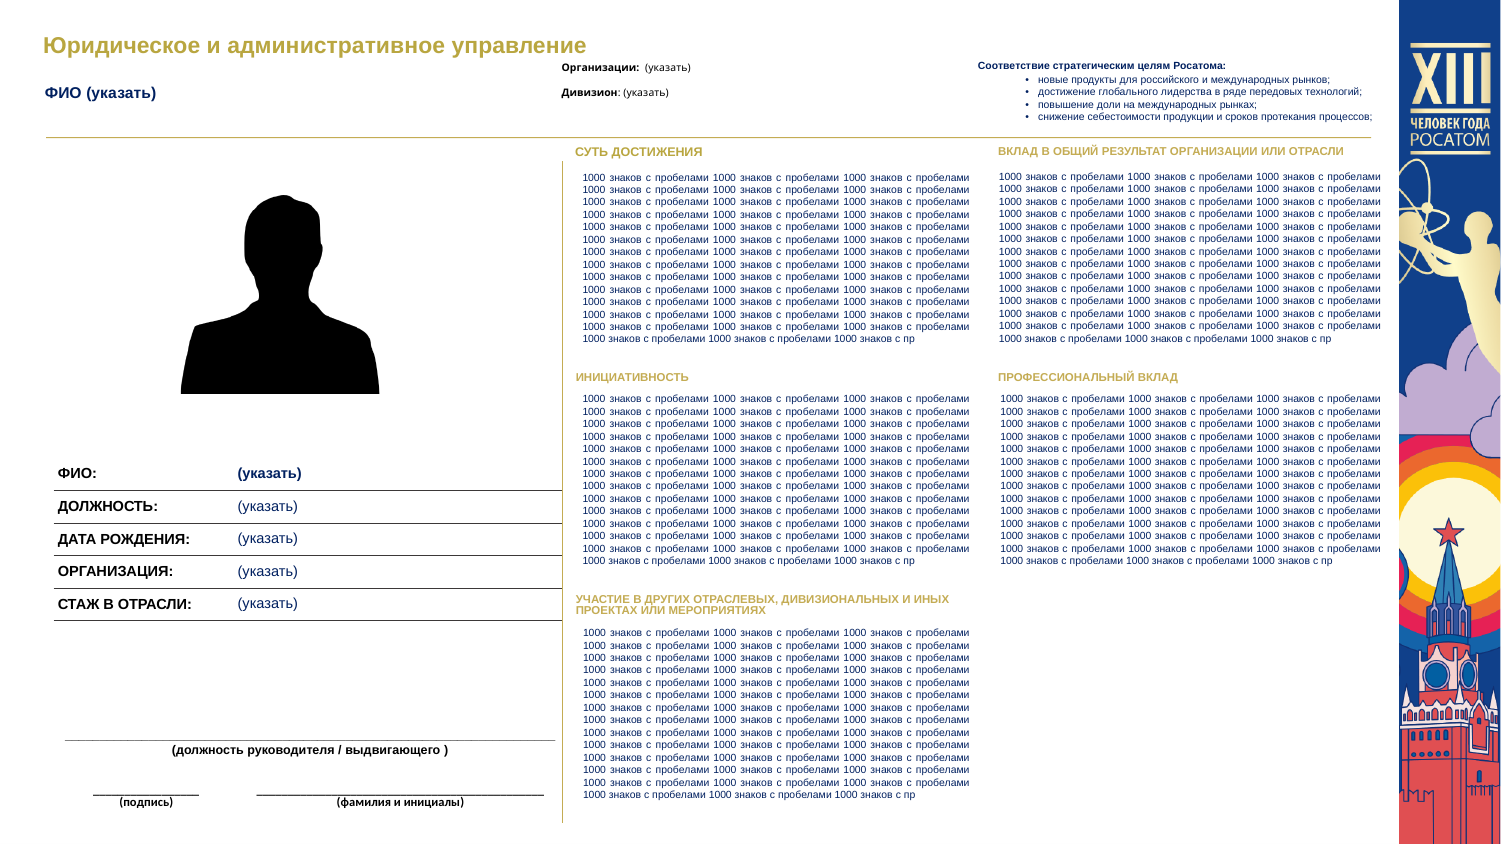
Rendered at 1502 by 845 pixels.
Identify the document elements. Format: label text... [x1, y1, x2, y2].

text_box Соответствие стратегическим целям Росатома: [963, 52, 1242, 80]
picture [0, 0, 1501, 844]
table_cell ДАТА РОЖДЕНИЯ: [54, 524, 223, 555]
table_header _________________ (подпись) [54, 777, 239, 822]
table_cell (указать) [223, 524, 562, 555]
text_box 1000 знаков с пробелами 1000 знаков с пробелами 1000 знаков с пробелами 1000 знаков с пробелами 1000 знаков с пробелами 1000 знаков с пробелами 1000 знаков с пробелами 1000 знаков с пробелами 1000 знаков с пробелами 1000 знаков с пробелами 1000 знаков с пробелами 1000 знаков с пробелами 1000 знаков с пробелами 1000 знаков с пробелами 1000 знаков с пробелами 1000 знаков с пробелами 1000 знаков с пробелами 1000 знаков с пробелами 1000 знаков с пробелами 1000 знаков с пробелами 1000 знаков с пробелами 1000 знаков с пробелами 1000 знаков с пробелами 1000 знаков с пробелами 1000 знаков с пробелами 1000 знаков с пробелами 1000 знаков с пробелами 1000 знаков с пробелами 1000 знаков с пробелами 1000 знаков с пробелами 1000 знаков с пробелами 1000 знаков с пробелами 1000 знаков с пробелами 1000 знаков с пробелами 1000 знаков с пробелами 1000 знаков с пробелами 1000 знаков с пробелами 1000 знаков с пробелами 1000 знаков с пробелами 1000 знаков с пробелами 1000 знаков с пробелами 1000 знаков с пр [984, 162, 1397, 352]
text_box Организации: (указать) Дивизион: (указать) [561, 60, 1010, 111]
table_cell (указать) [223, 589, 562, 620]
table_cell (указать) [223, 556, 562, 588]
text_box 1000 знаков с пробелами 1000 знаков с пробелами 1000 знаков с пробелами 1000 знаков с пробелами 1000 знаков с пробелами 1000 знаков с пробелами 1000 знаков с пробелами 1000 знаков с пробелами 1000 знаков с пробелами 1000 знаков с пробелами 1000 знаков с пробелами 1000 знаков с пробелами 1000 знаков с пробелами 1000 знаков с пробелами 1000 знаков с пробелами 1000 знаков с пробелами 1000 знаков с пробелами 1000 знаков с пробелами 1000 знаков с пробелами 1000 знаков с пробелами 1000 знаков с пробелами 1000 знаков с пробелами 1000 знаков с пробелами 1000 знаков с пробелами 1000 знаков с пробелами 1000 знаков с пробелами 1000 знаков с пробелами 1000 знаков с пробелами 1000 знаков с пробелами 1000 знаков с пробелами 1000 знаков с пробелами 1000 знаков с пробелами 1000 знаков с пробелами 1000 знаков с пробелами 1000 знаков с пробелами 1000 знаков с пробелами 1000 знаков с пробелами 1000 знаков с пробелами 1000 знаков с пробелами 1000 знаков с пробелами 1000 знаков с пробелами 1000 знаков с пр [985, 384, 1397, 575]
text_box 1000 знаков с пробелами 1000 знаков с пробелами 1000 знаков с пробелами 1000 знаков с пробелами 1000 знаков с пробелами 1000 знаков с пробелами 1000 знаков с пробелами 1000 знаков с пробелами 1000 знаков с пробелами 1000 знаков с пробелами 1000 знаков с пробелами 1000 знаков с пробелами 1000 знаков с пробелами 1000 знаков с пробелами 1000 знаков с пробелами 1000 знаков с пробелами 1000 знаков с пробелами 1000 знаков с пробелами 1000 знаков с пробелами 1000 знаков с пробелами 1000 знаков с пробелами 1000 знаков с пробелами 1000 знаков с пробелами 1000 знаков с пробелами 1000 знаков с пробелами 1000 знаков с пробелами 1000 знаков с пробелами 1000 знаков с пробелами 1000 знаков с пробелами 1000 знаков с пробелами 1000 знаков с пробелами 1000 знаков с пробелами 1000 знаков с пробелами 1000 знаков с пробелами 1000 знаков с пробелами 1000 знаков с пробелами 1000 знаков с пробелами 1000 знаков с пробелами 1000 знаков с пробелами 1000 знаков с пробелами 1000 знаков с пробелами 1000 знаков с пр [567, 384, 985, 575]
table_cell (указать) [223, 491, 562, 523]
table_cell ДОЛЖНОСТЬ: [54, 491, 223, 523]
text_box ПРОФЕССИОНАЛЬНЫЙ ВКЛАД [983, 364, 1403, 391]
text_box ИНИЦИАТИВНОСТЬ [563, 364, 980, 391]
text_box ФИО (указать) [30, 79, 550, 110]
table_cell ОРГАНИЗАЦИЯ: [54, 556, 223, 588]
table_header СУТЬ ДОСТИЖЕНИЯ [567, 138, 984, 163]
text_box 1000 знаков с пробелами 1000 знаков с пробелами 1000 знаков с пробелами 1000 знаков с пробелами 1000 знаков с пробелами 1000 знаков с пробелами 1000 знаков с пробелами 1000 знаков с пробелами 1000 знаков с пробелами 1000 знаков с пробелами 1000 знаков с пробелами 1000 знаков с пробелами 1000 знаков с пробелами 1000 знаков с пробелами 1000 знаков с пробелами 1000 знаков с пробелами 1000 знаков с пробелами 1000 знаков с пробелами 1000 знаков с пробелами 1000 знаков с пробелами 1000 знаков с пробелами 1000 знаков с пробелами 1000 знаков с пробелами 1000 знаков с пробелами 1000 знаков с пробелами 1000 знаков с пробелами 1000 знаков с пробелами 1000 знаков с пробелами 1000 знаков с пробелами 1000 знаков с пробелами 1000 знаков с пробелами 1000 знаков с пробелами 1000 знаков с пробелами 1000 знаков с пробелами 1000 знаков с пробелами 1000 знаков с пробелами 1000 знаков с пробелами 1000 знаков с пробелами 1000 знаков с пробелами 1000 знаков с пробелами 1000 знаков с пробелами 1000 знаков с пр [568, 618, 986, 809]
text_box ВКЛАД В ОБЩИЙ РЕЗУЛЬТАТ ОРГАНИЗАЦИИ ИЛИ ОТРАСЛИ [984, 139, 1403, 166]
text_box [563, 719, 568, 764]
table_header ФИО: [54, 458, 223, 490]
table_header (указать) [223, 458, 562, 490]
table_header ______________________________________________ (фамилия и инициалы) [239, 777, 562, 822]
text_box [180, 195, 380, 395]
text_box Юридическое и административное управление [28, 23, 1402, 66]
text_box 1000 знаков с пробелами 1000 знаков с пробелами 1000 знаков с пробелами 1000 знаков с пробелами 1000 знаков с пробелами 1000 знаков с пробелами 1000 знаков с пробелами 1000 знаков с пробелами 1000 знаков с пробелами 1000 знаков с пробелами 1000 знаков с пробелами 1000 знаков с пробелами 1000 знаков с пробелами 1000 знаков с пробелами 1000 знаков с пробелами 1000 знаков с пробелами 1000 знаков с пробелами 1000 знаков с пробелами 1000 знаков с пробелами 1000 знаков с пробелами 1000 знаков с пробелами 1000 знаков с пробелами 1000 знаков с пробелами 1000 знаков с пробелами 1000 знаков с пробелами 1000 знаков с пробелами 1000 знаков с пробелами 1000 знаков с пробелами 1000 знаков с пробелами 1000 знаков с пробелами 1000 знаков с пробелами 1000 знаков с пробелами 1000 знаков с пробелами 1000 знаков с пробелами 1000 знаков с пробелами 1000 знаков с пробелами 1000 знаков с пробелами 1000 знаков с пробелами 1000 знаков с пробелами 1000 знаков с пробелами 1000 знаков с пробелами 1000 знаков с пр [567, 163, 986, 353]
table_cell СТАЖ В ОТРАСЛИ: [54, 589, 223, 620]
text_box ______________________________________________________________________ (должность руководителя / выдвигающего ) [46, 719, 562, 764]
text_box • новые продукты для российского и международных рынков; • достижение глобального лидерства в ряде передовых технологий; • повышение доли на международных рынках; • снижение себестоимости продукции и сроков протекания процессов; [1010, 65, 1394, 148]
text_box УЧАСТИЕ В ДРУГИХ ОТРАСЛЕВЫХ, ДИВИЗИОНАЛЬНЫХ И ИНЫХ ПРОЕКТАХ ИЛИ МЕРОПРИЯТИЯХ [563, 587, 980, 625]
